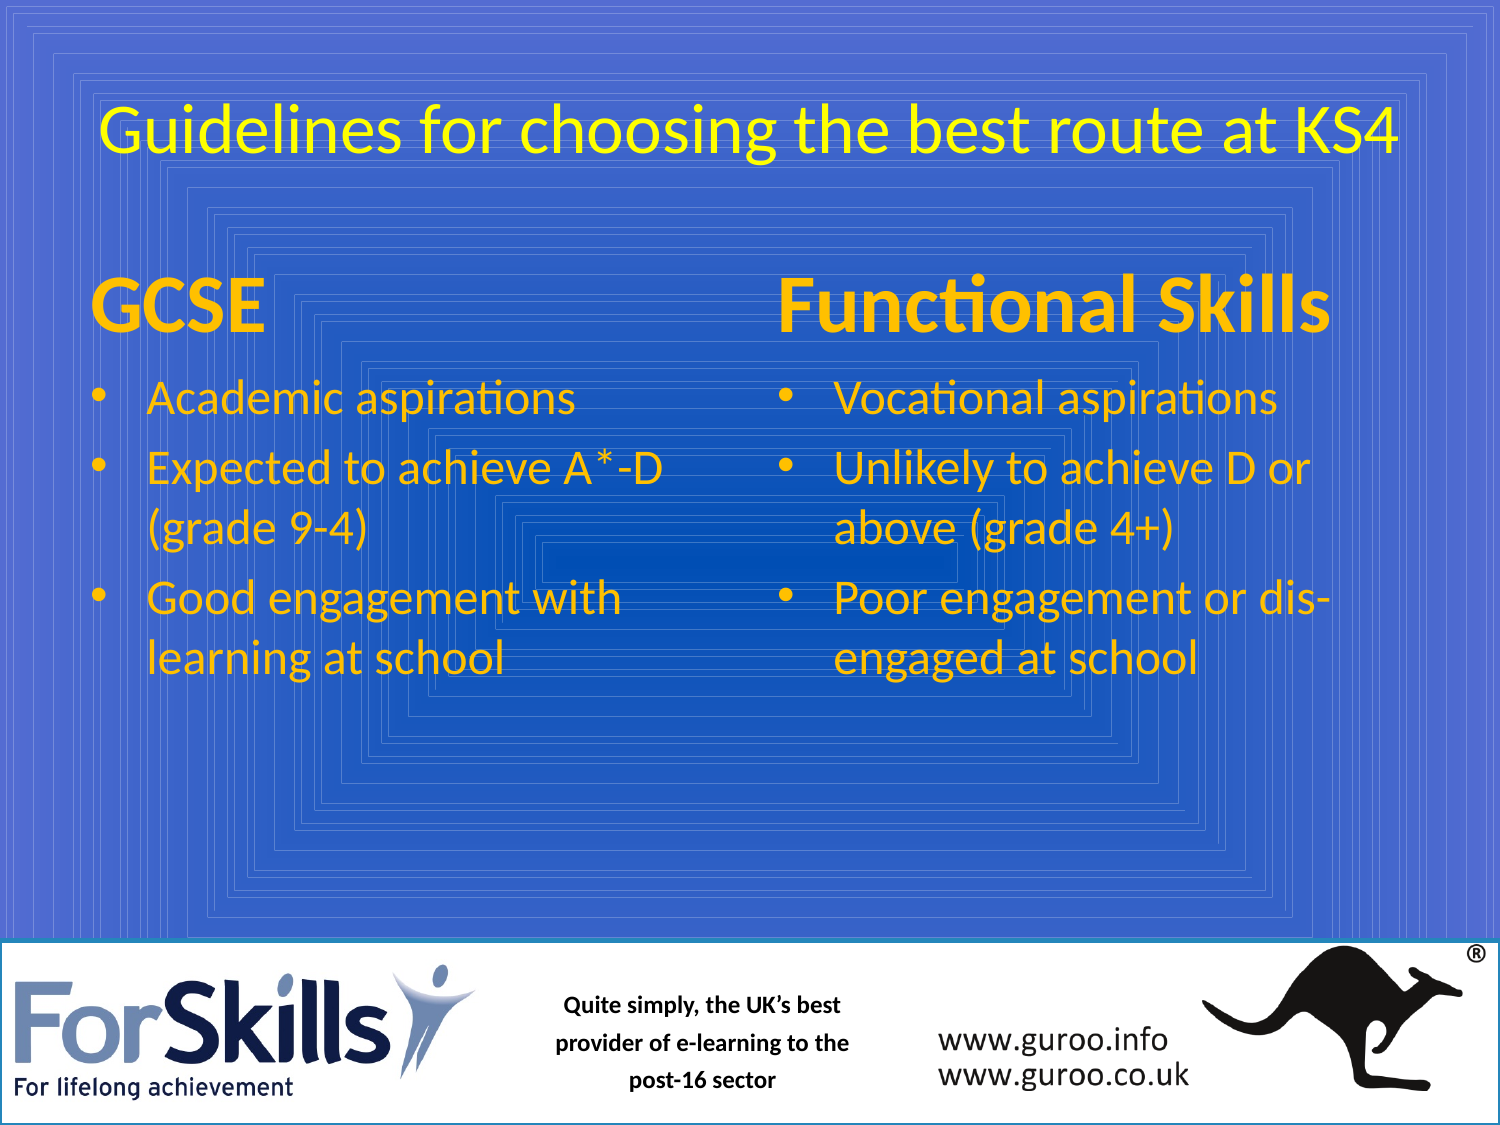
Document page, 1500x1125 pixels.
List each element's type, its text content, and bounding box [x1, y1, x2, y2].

list GCSE [75, 251, 738, 356]
picture [938, 943, 1486, 1091]
title Guidelines for choosing the best route at KS4 [75, 30, 1425, 219]
list Vocational aspirations Unlikely to achieve D or above (grade 4+) Poor engagement or dis-engaged at school [761, 356, 1425, 1005]
list Functional Skills [761, 251, 1425, 356]
list Academic aspirations Expected to achieve A*-D (grade 9-4) Good engagement with learning at school [75, 356, 738, 1005]
picture [10, 959, 479, 1103]
